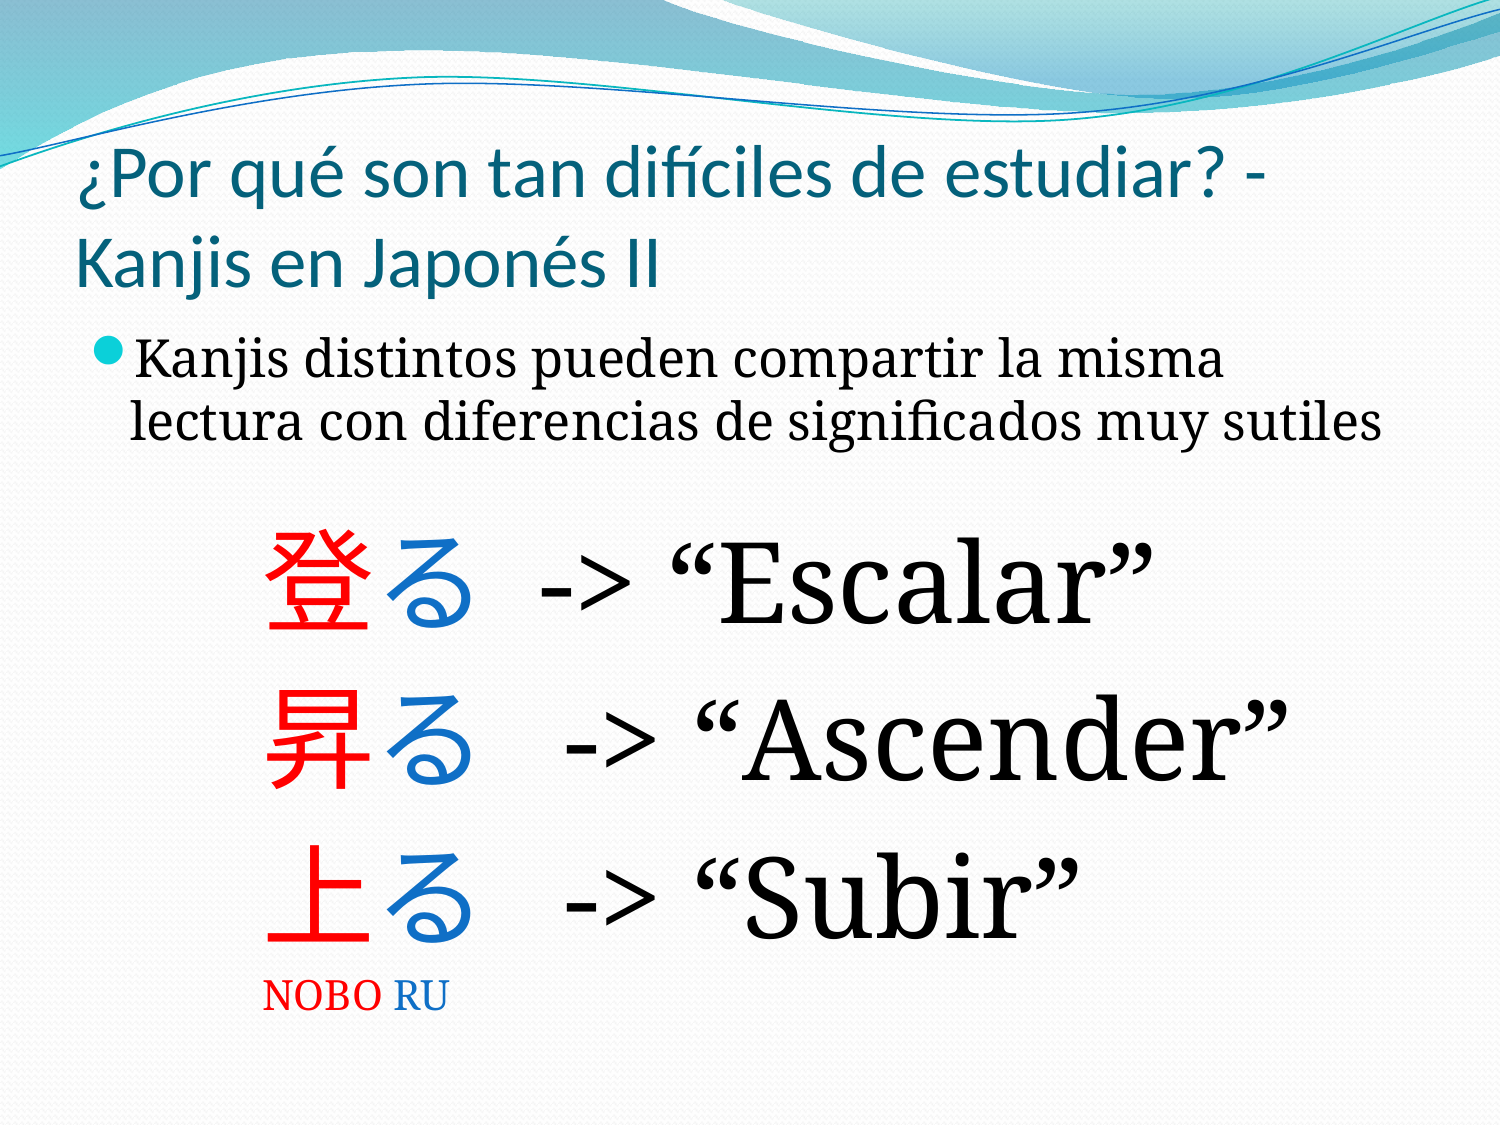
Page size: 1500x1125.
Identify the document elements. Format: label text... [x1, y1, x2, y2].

title ¿Por qué son tan difíciles de estudiar? - Kanjis en Japonés II [75, 115, 1425, 303]
list 登る -> “Escalar” 昇る -> “Ascender” 上る -> “Subir” NOBO RU [183, 516, 1331, 1038]
text_box Kanjis distintos pueden compartir la misma lectura con diferencias de significados muy sutiles [74, 317, 1425, 516]
